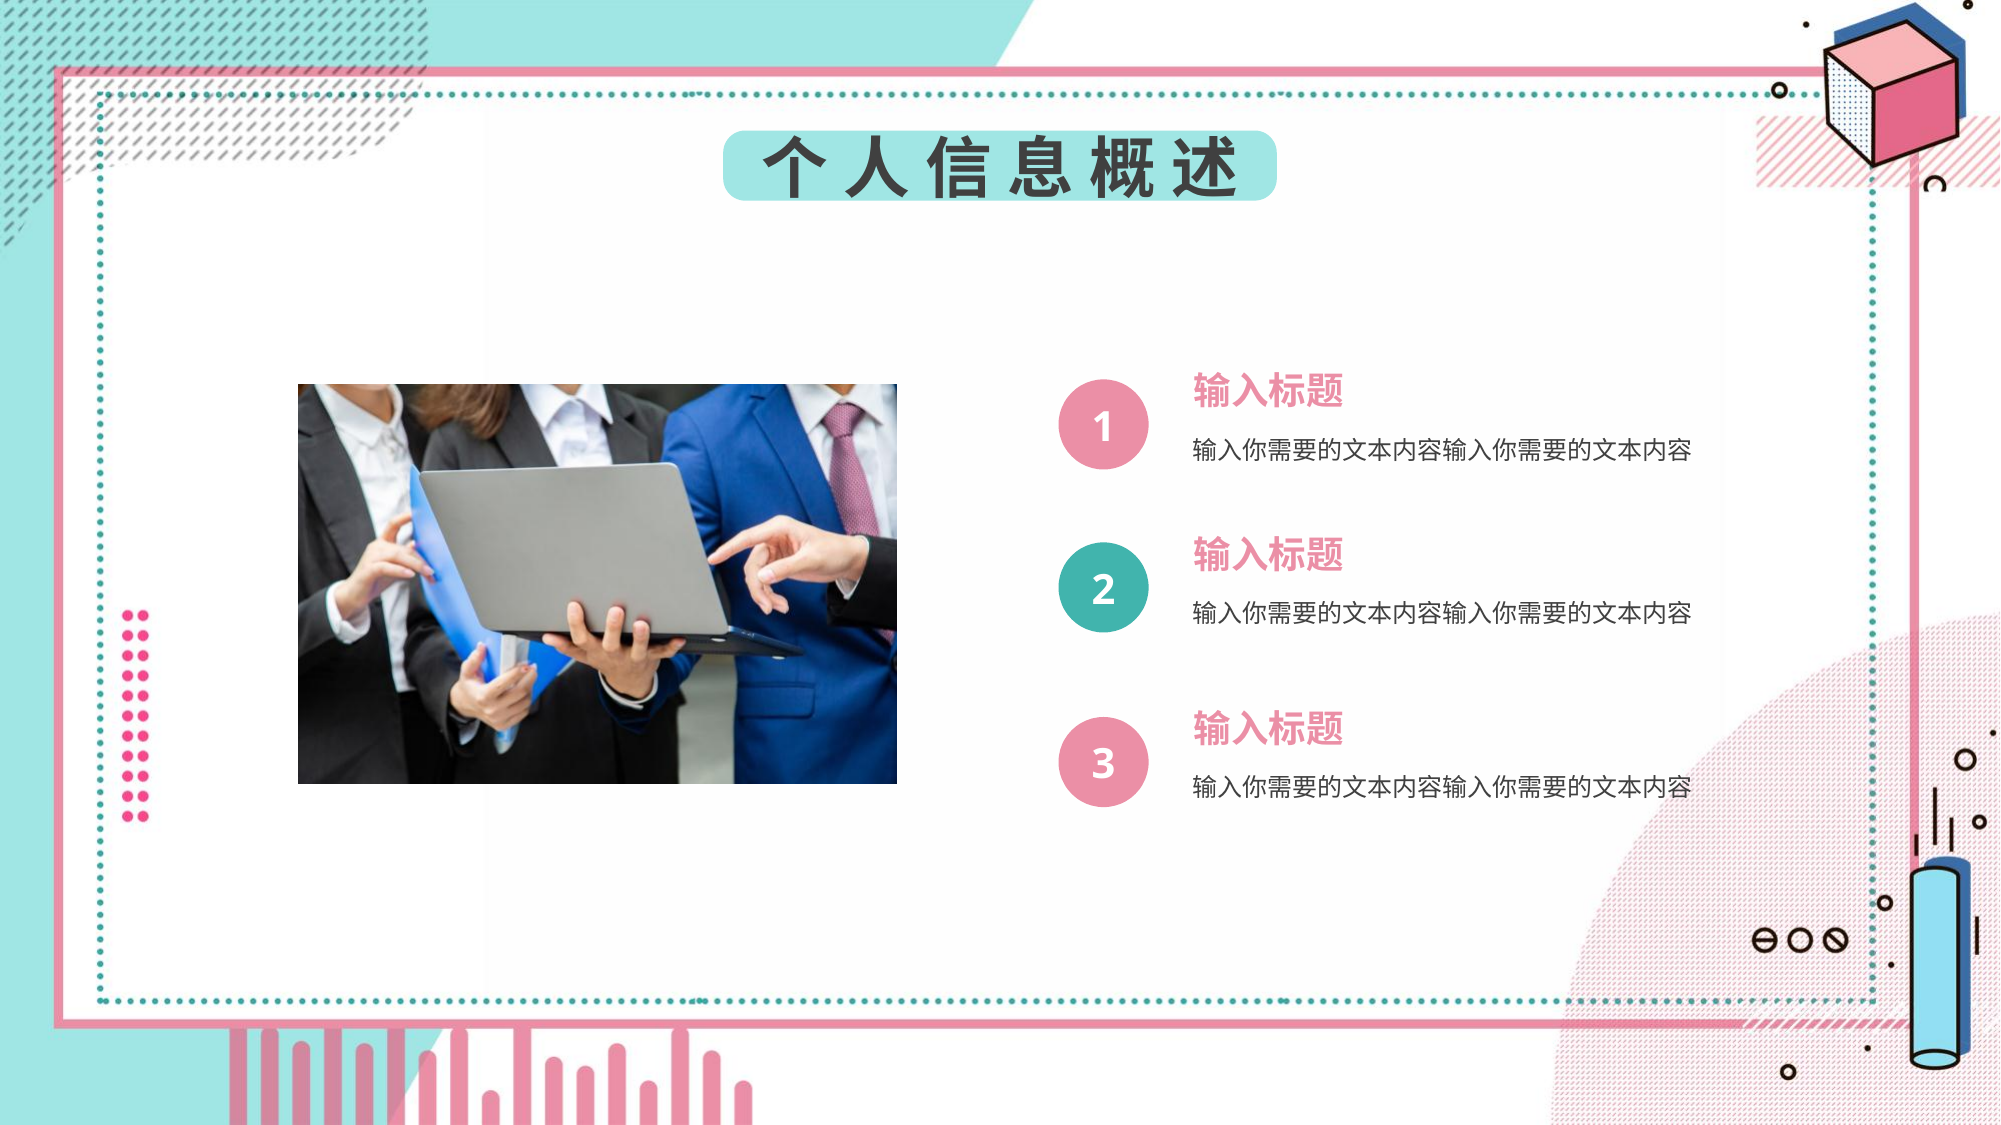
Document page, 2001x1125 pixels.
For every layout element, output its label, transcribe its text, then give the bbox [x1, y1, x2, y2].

text_box 输入标题 [1178, 697, 1359, 749]
text_box 输入你需要的文本内容输入你需要的文本内容 [1177, 749, 1764, 810]
text_box 1 [1057, 378, 1150, 471]
text_box 3 [1057, 715, 1150, 809]
text_box 2 [1057, 541, 1150, 634]
text_box 输入你需要的文本内容输入你需要的文本内容 [1177, 575, 1764, 635]
picture [0, 0, 2001, 1125]
text_box 输入标题 [1178, 360, 1359, 412]
text_box 输入你需要的文本内容输入你需要的文本内容 [1177, 412, 1764, 472]
text_box 个 人 信 息 概 述 [722, 129, 1278, 202]
text_box 输入标题 [1178, 523, 1359, 575]
